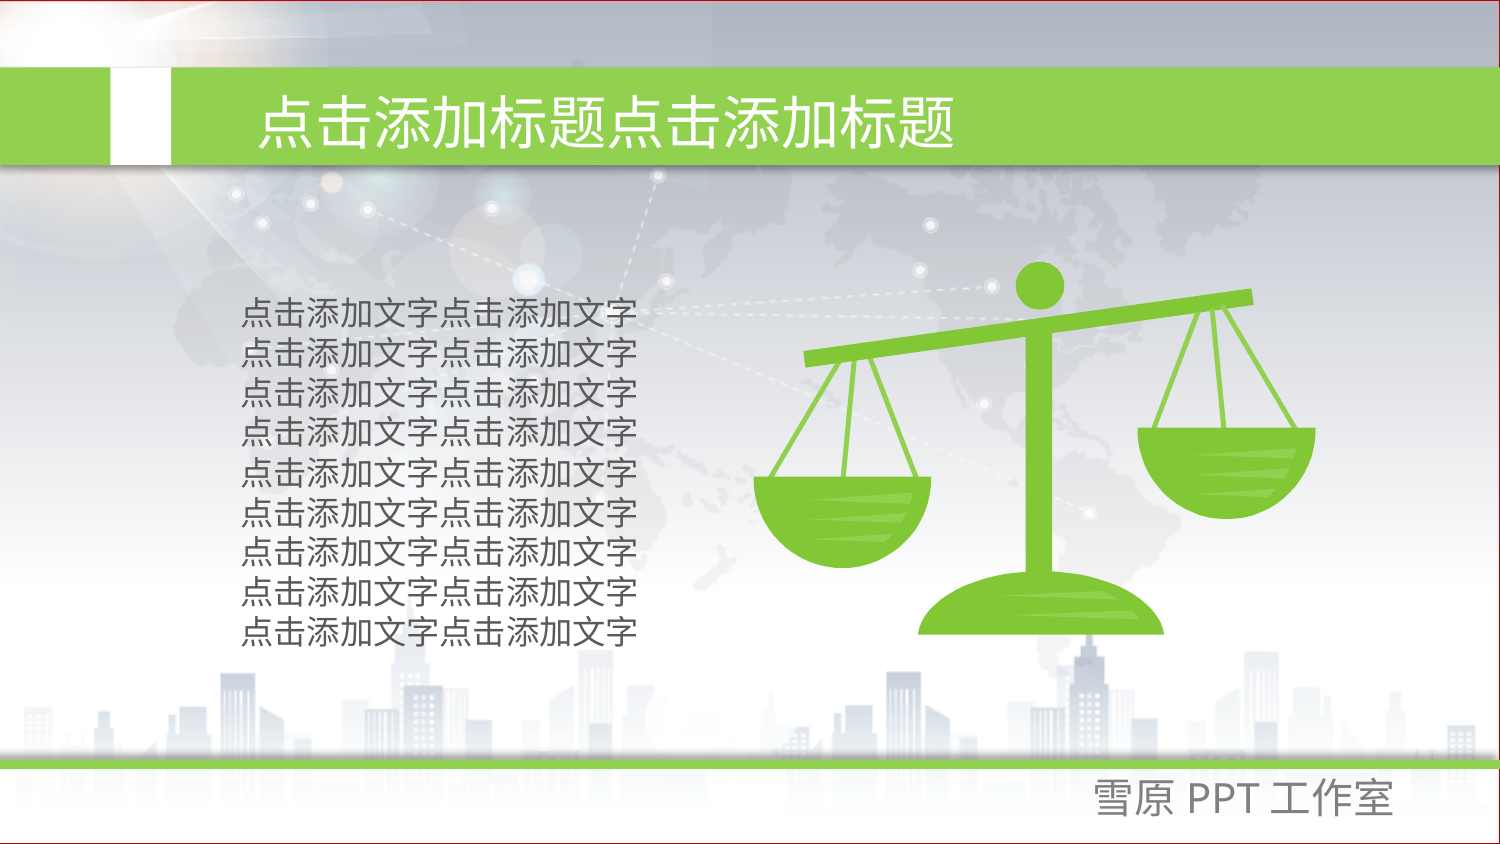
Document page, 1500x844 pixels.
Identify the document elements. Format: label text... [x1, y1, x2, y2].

text_box 点击添加标题点击添加标题 [242, 79, 971, 164]
picture [0, 1, 1499, 67]
picture [0, 165, 1499, 760]
picture [0, 769, 1499, 843]
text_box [753, 261, 1316, 635]
text_box 点击添加文字点击添加文字 点击添加文字点击添加文字 点击添加文字点击添加文字 点击添加文字点击添加文字 点击添加文字点击添加文字 点击添加文字点击添加文字 点击添加文字点击添加文字 点击添加文字点击添加文字 点击添加文字点击添加文字 [225, 284, 655, 659]
